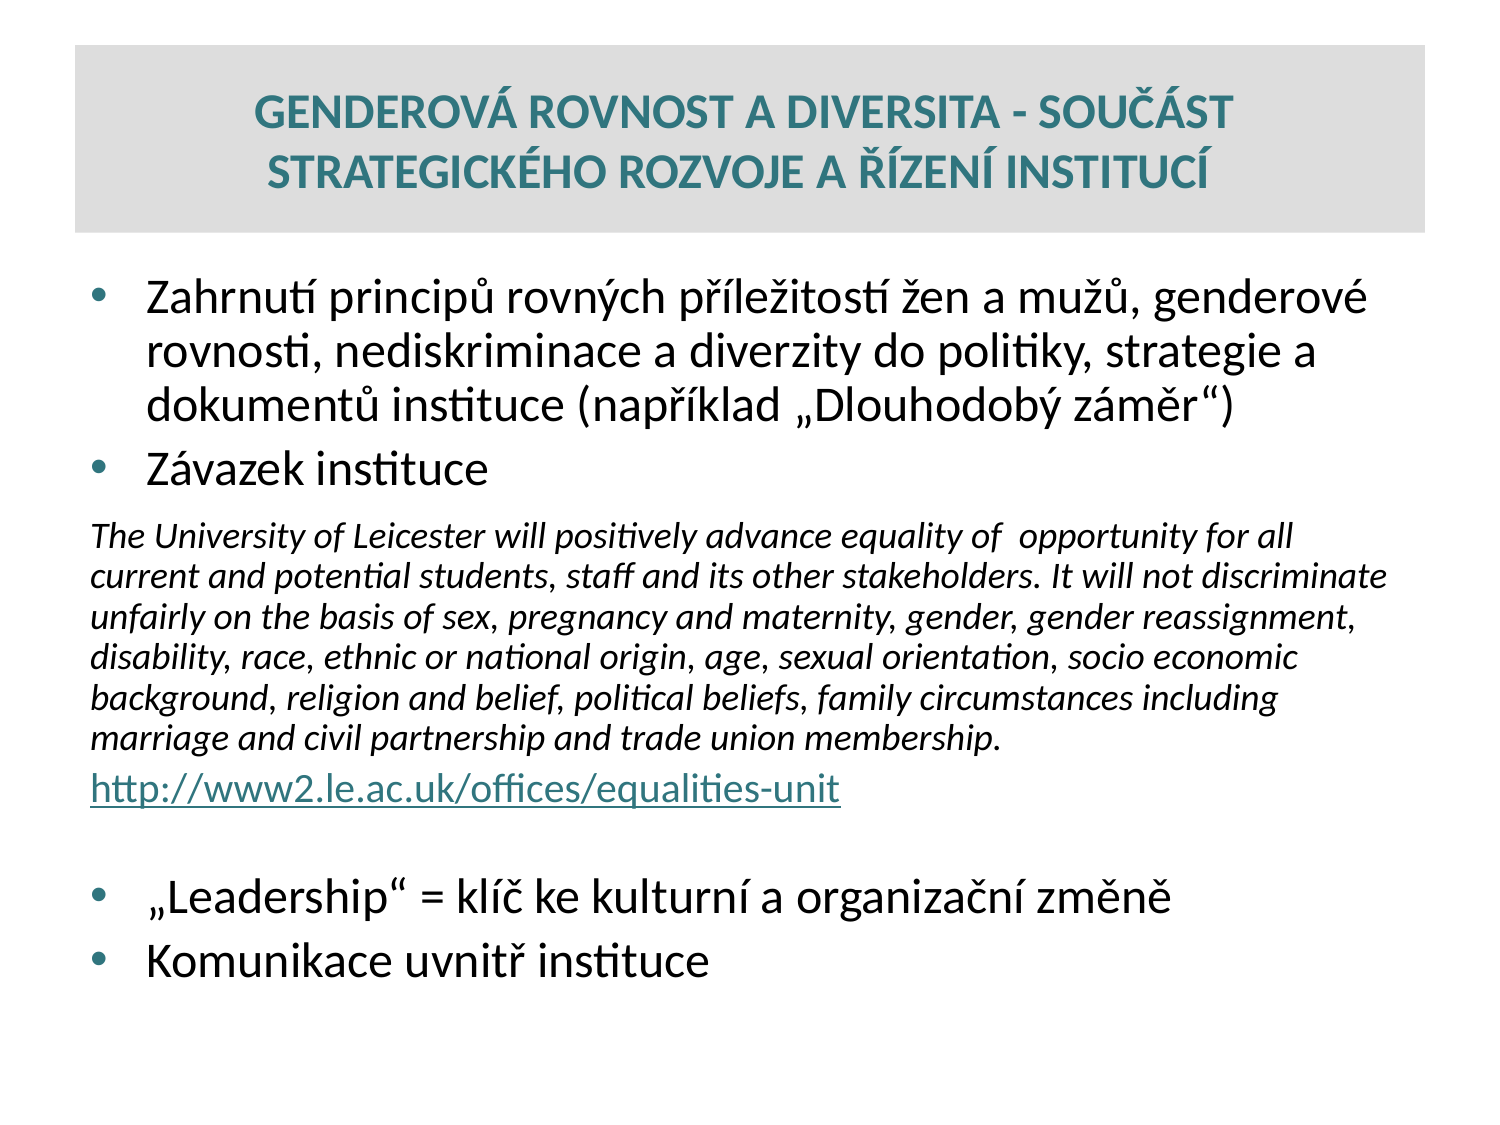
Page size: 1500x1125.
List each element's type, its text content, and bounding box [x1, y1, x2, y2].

title GENDEROVÁ ROVNOST A DIVERSITA - SOUČÁST STRATEGICKÉHO ROZVOJE A ŘÍZENÍ INSTITUCÍ [74, 44, 1426, 233]
list Zahrnutí principů rovných příležitostí žen a mužů, genderové rovnosti, nediskriminace a diverzity do politiky, strategie a dokumentů instituce (například „Dlouhodobý záměr“) Závazek instituce The University of Leicester will positively advance equality of opportunity for all current and potential students, staff and its other stakeholders. It will not discriminate unfairly on the basis of sex, pregnancy and maternity, gender, gender reassignment, disability, race, ethnic or national origin, age, sexual orientation, socio economic background, religion and belief, political beliefs, family circumstances including marriage and civil partnership and trade union membership. http://www2.le.ac.uk/offices/equalities-unit „Leadership“ = klíč ke kulturní a organizační změně Komunikace uvnitř instituce [74, 262, 1426, 1006]
